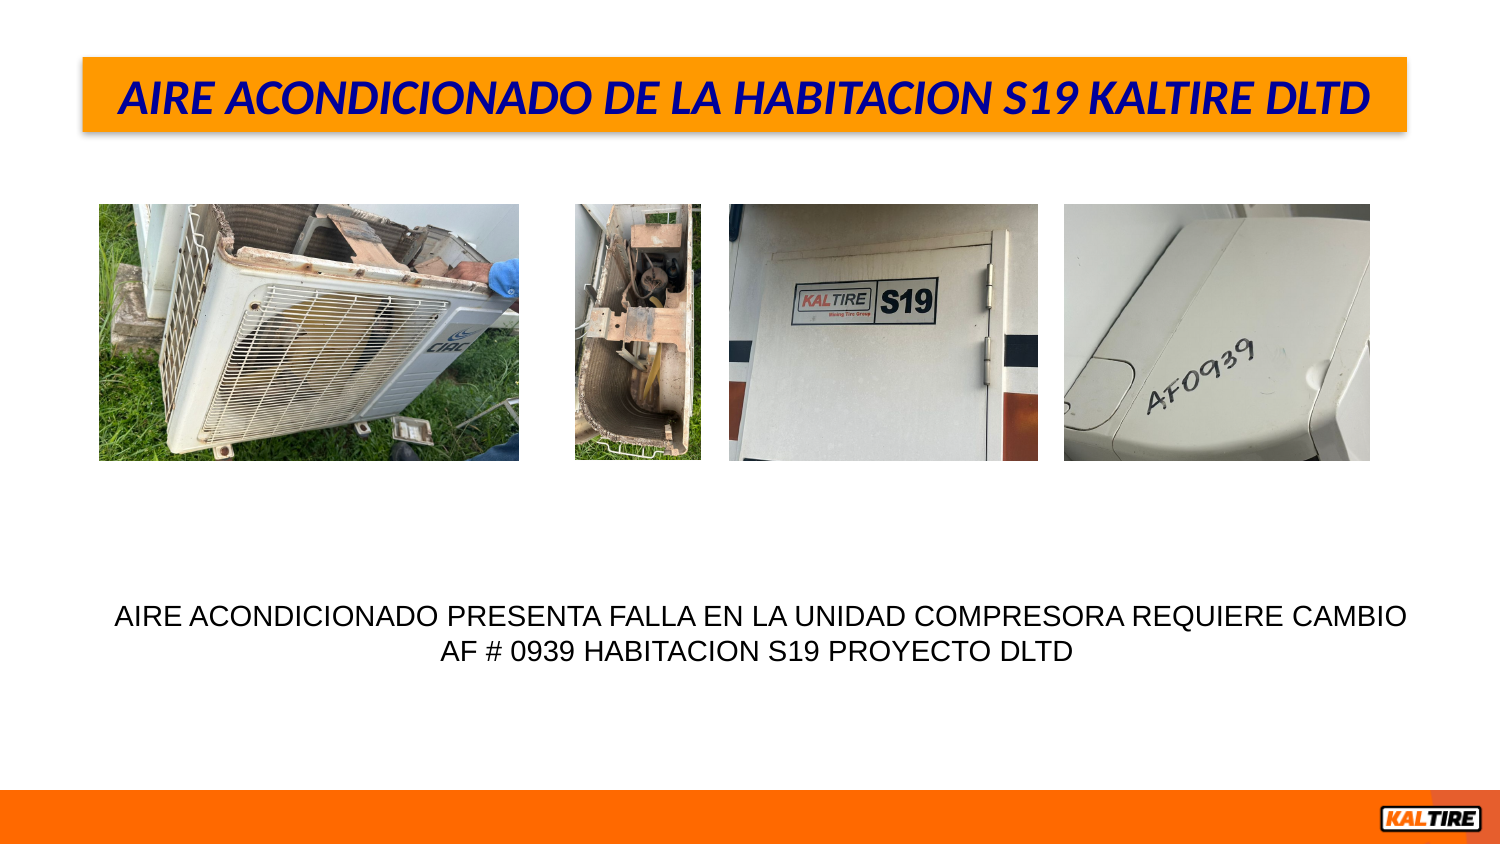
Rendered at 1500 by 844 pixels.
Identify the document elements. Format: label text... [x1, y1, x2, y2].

picture [99, 203, 520, 462]
picture [728, 203, 1038, 462]
text_box AIRE ACONDICIONADO DE LA HABITACION S19 KALTIRE DLTD [82, 57, 1407, 132]
picture [0, 790, 1500, 844]
picture [1064, 203, 1370, 462]
text_box AIRE ACONDICIONADO PRESENTA FALLA EN LA UNIDAD COMPRESORA REQUIERE CAMBIO AF # 0939 HABITACION S19 PROYECTO DLTD [82, 589, 1440, 675]
picture [575, 203, 701, 462]
